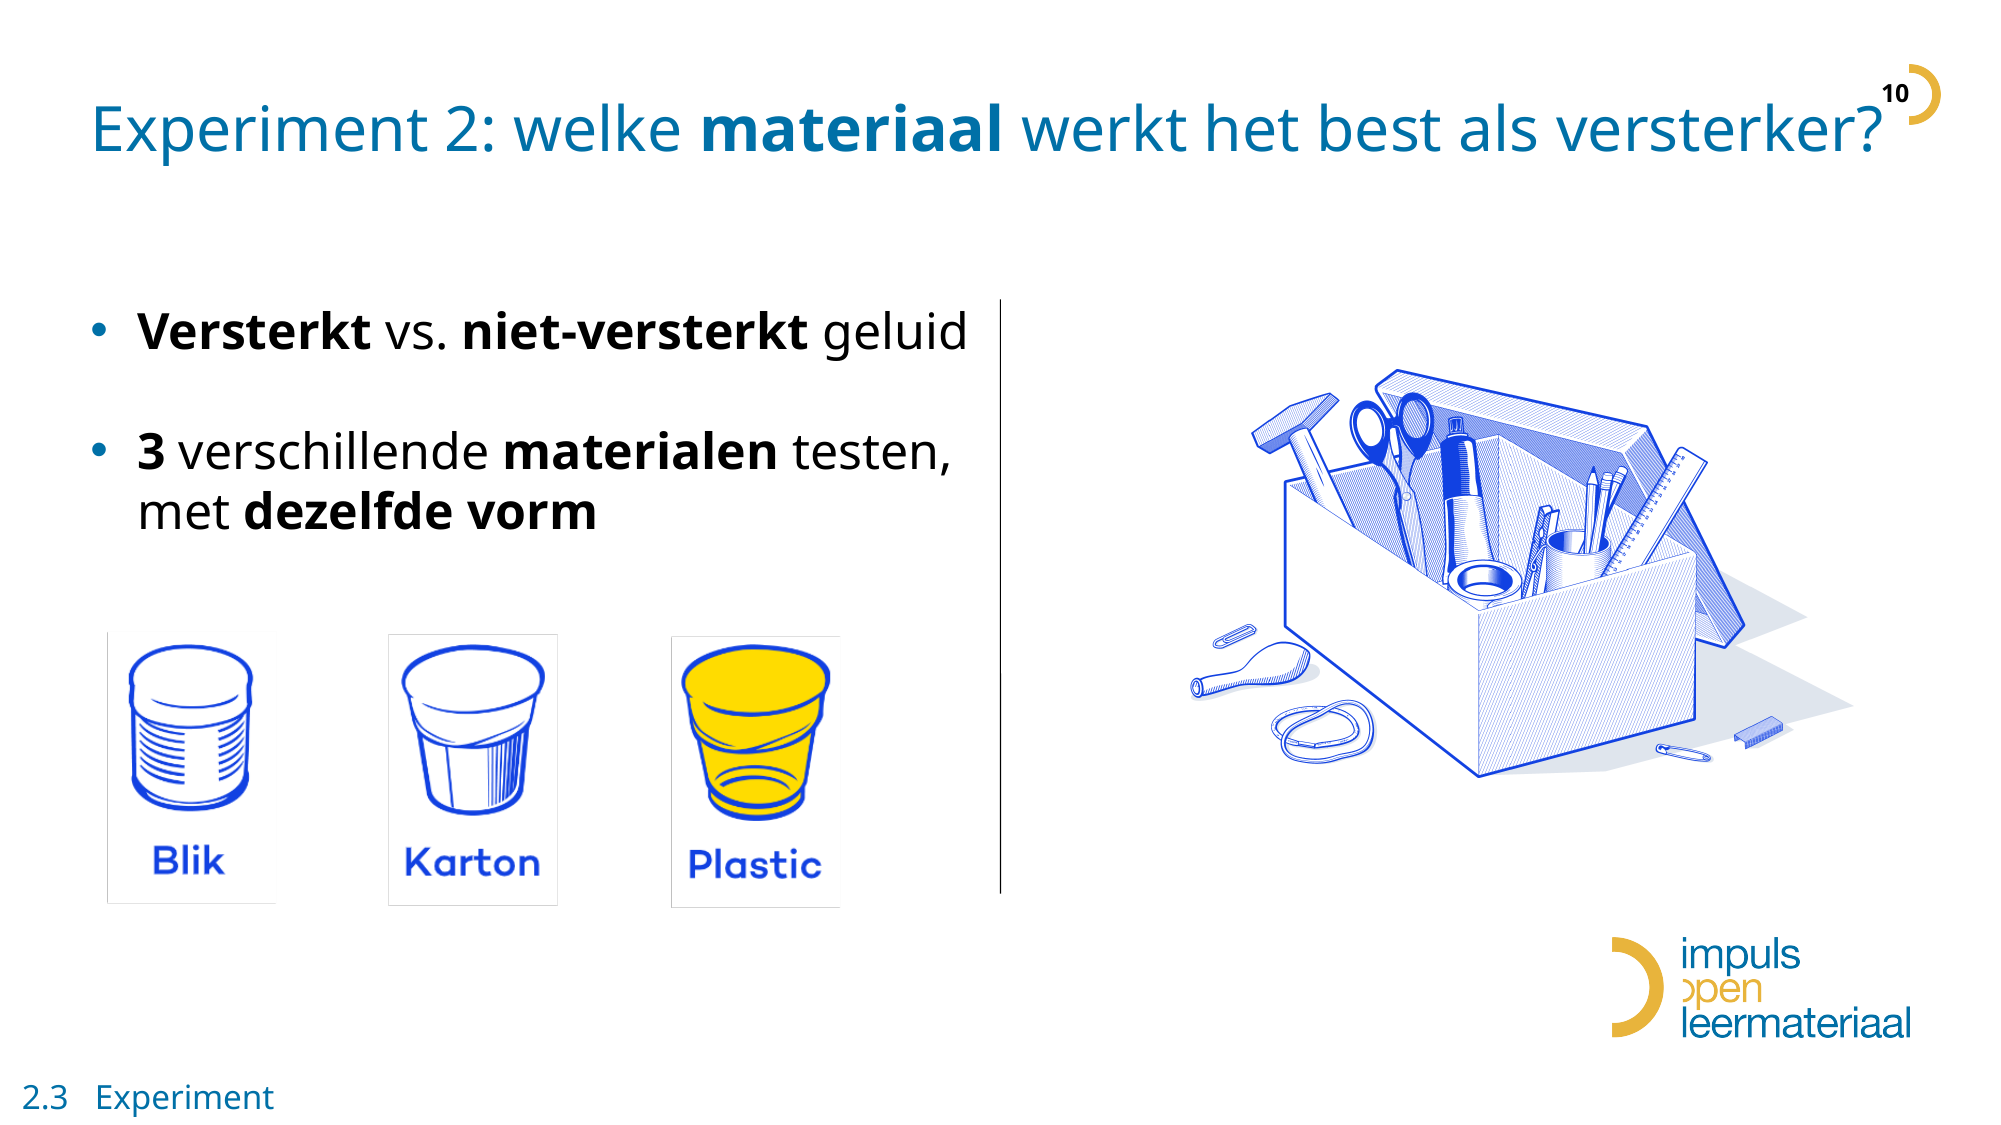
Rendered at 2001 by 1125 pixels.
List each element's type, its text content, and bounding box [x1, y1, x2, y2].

picture [1865, 1027, 1875, 1034]
picture [1822, 1018, 1833, 1023]
list Versterkt vs. niet-versterkt geluid 3 verschillende materialen testen, met dezelfde vorm [90, 299, 971, 621]
picture [1694, 1028, 1716, 1038]
picture [1695, 1018, 1705, 1023]
picture [1752, 1018, 1761, 1038]
picture [1787, 1027, 1797, 1034]
picture [1717, 1018, 1727, 1023]
picture [0, 621, 1000, 925]
picture [1845, 1019, 1853, 1038]
picture [1887, 1027, 1897, 1034]
picture [1612, 937, 1910, 1038]
text_box 2.3 Experiment [21, 1076, 348, 1116]
title Experiment 2: welke materiaal werkt het best als versterker? [90, 89, 1910, 247]
picture [1766, 1018, 1775, 1038]
picture [1909, 64, 1941, 125]
picture [1029, 299, 1991, 840]
